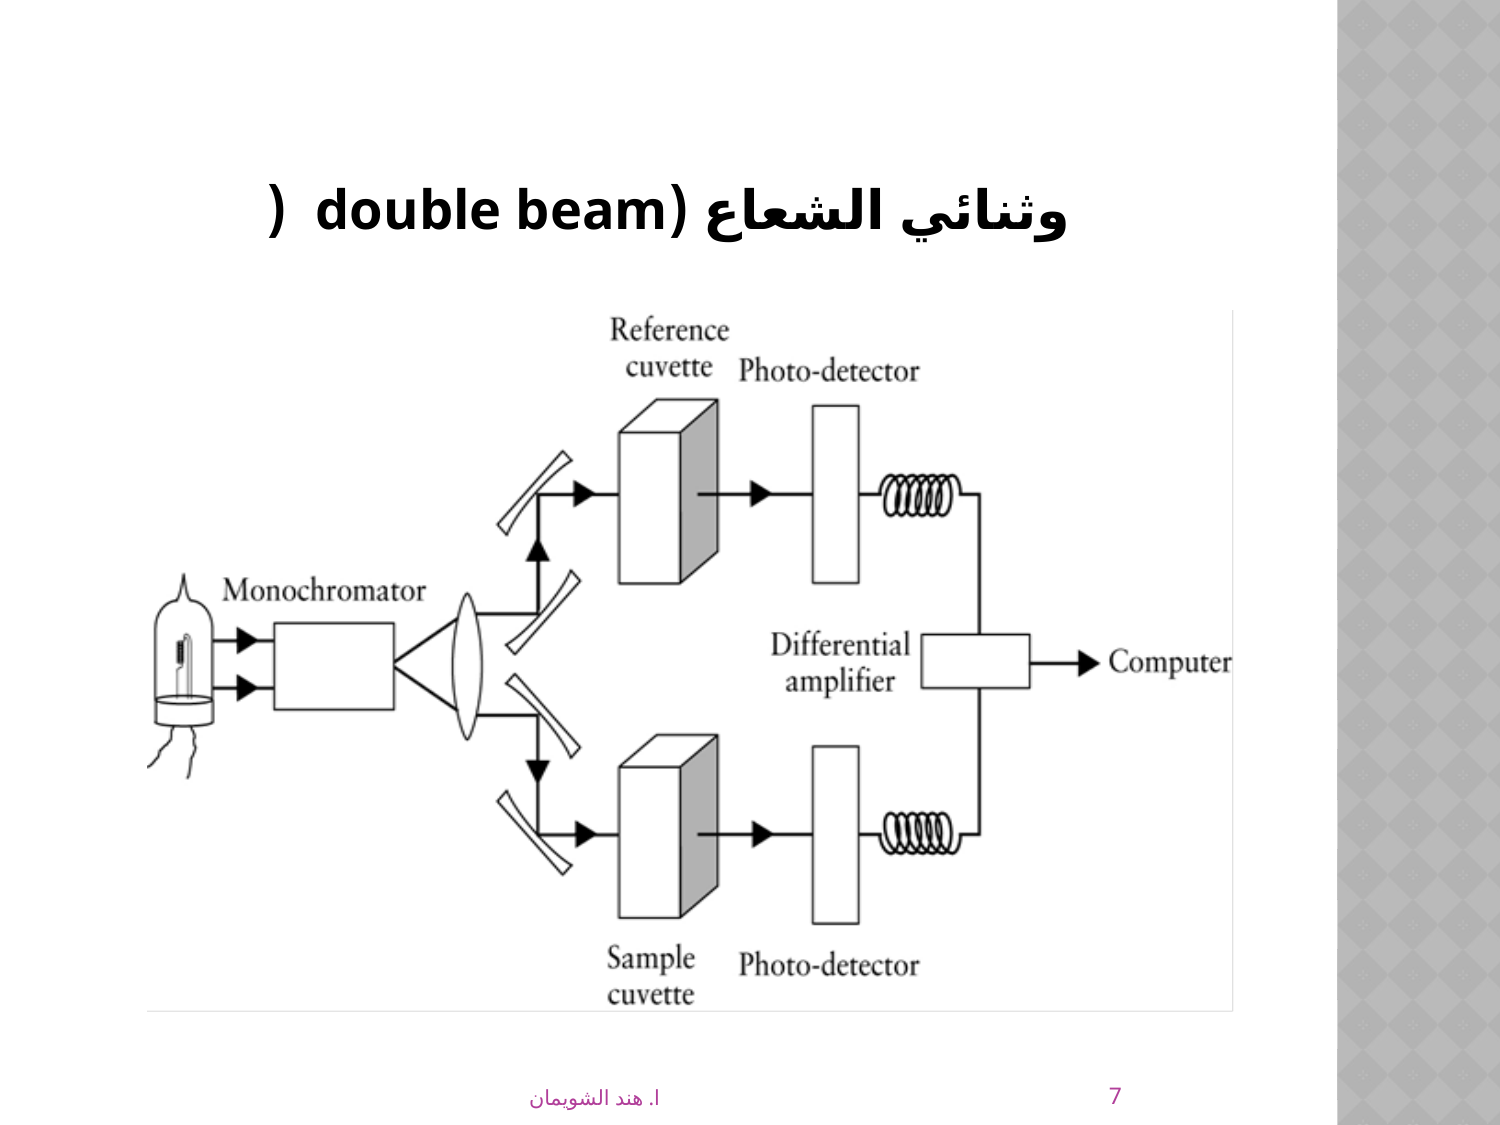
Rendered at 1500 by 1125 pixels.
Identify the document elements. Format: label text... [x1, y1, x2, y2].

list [147, 310, 1235, 1013]
title وثنائي الشعاع (double beam ( [75, 52, 1263, 240]
footer ا. هند الشويمان [75, 1075, 675, 1114]
slide_number 7 [1025, 1075, 1122, 1113]
